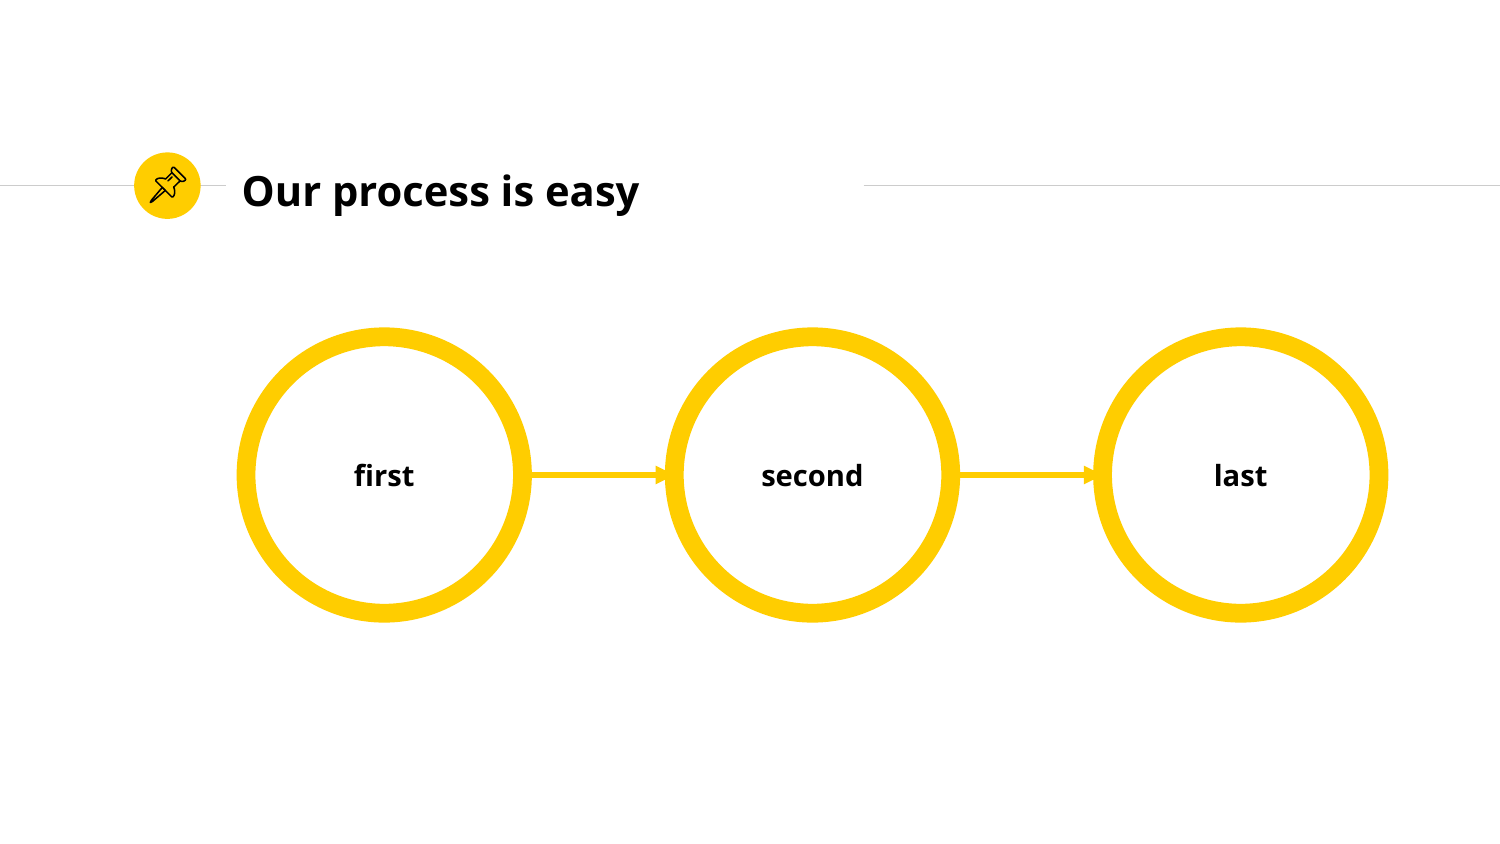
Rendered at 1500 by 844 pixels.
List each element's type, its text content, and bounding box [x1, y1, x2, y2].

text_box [150, 166, 186, 203]
title Our process is easy [226, 153, 863, 226]
text_box last [1102, 336, 1379, 614]
text_box second [674, 336, 951, 614]
text_box first [246, 336, 523, 614]
